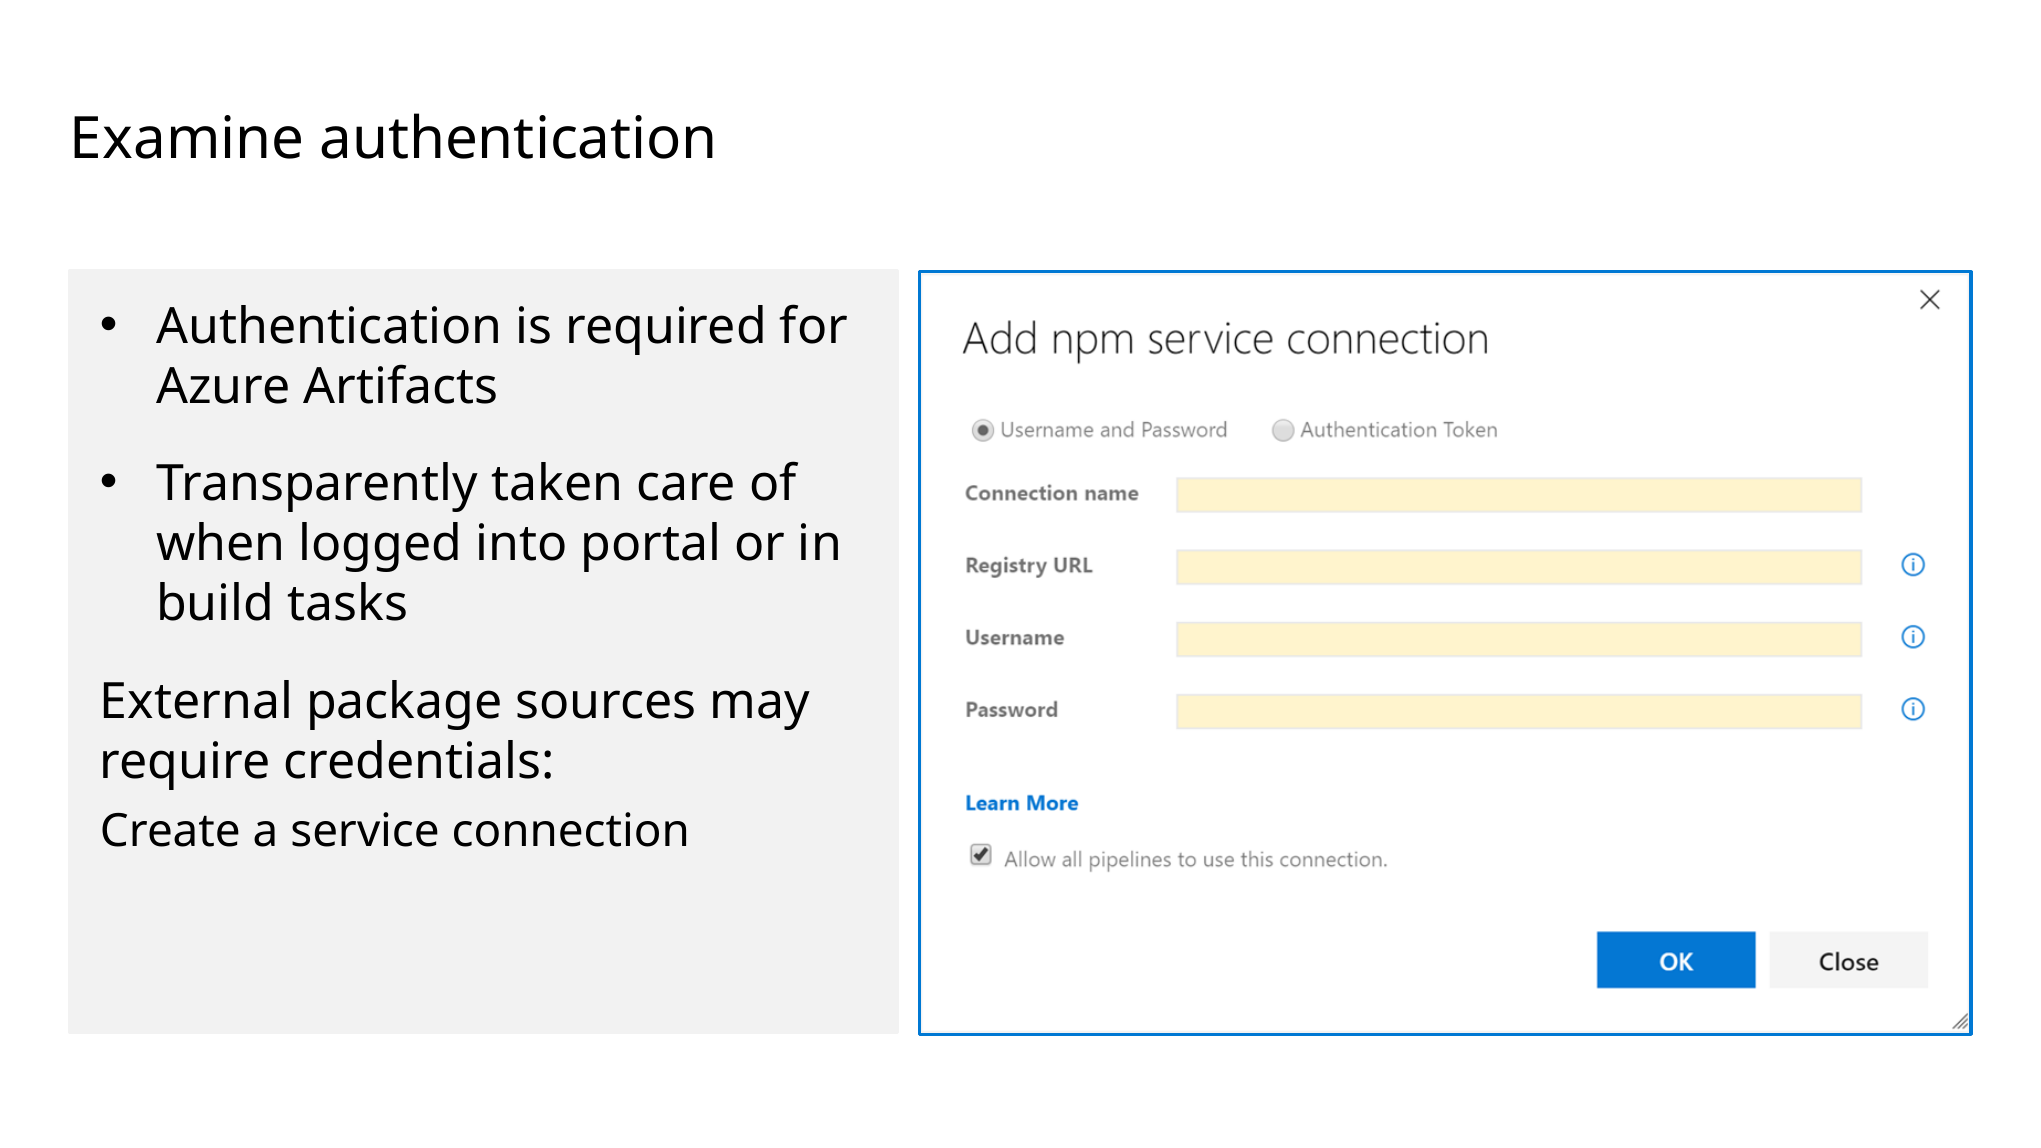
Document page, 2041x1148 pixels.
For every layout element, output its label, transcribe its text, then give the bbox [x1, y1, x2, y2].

picture [920, 273, 1970, 1034]
text_box Authentication is required for Azure Artifacts Transparently taken care of when logged into portal or in build tasks External package sources may require credentials: Create a service connection [70, 270, 898, 1033]
title Examine authentication [70, 103, 1969, 172]
